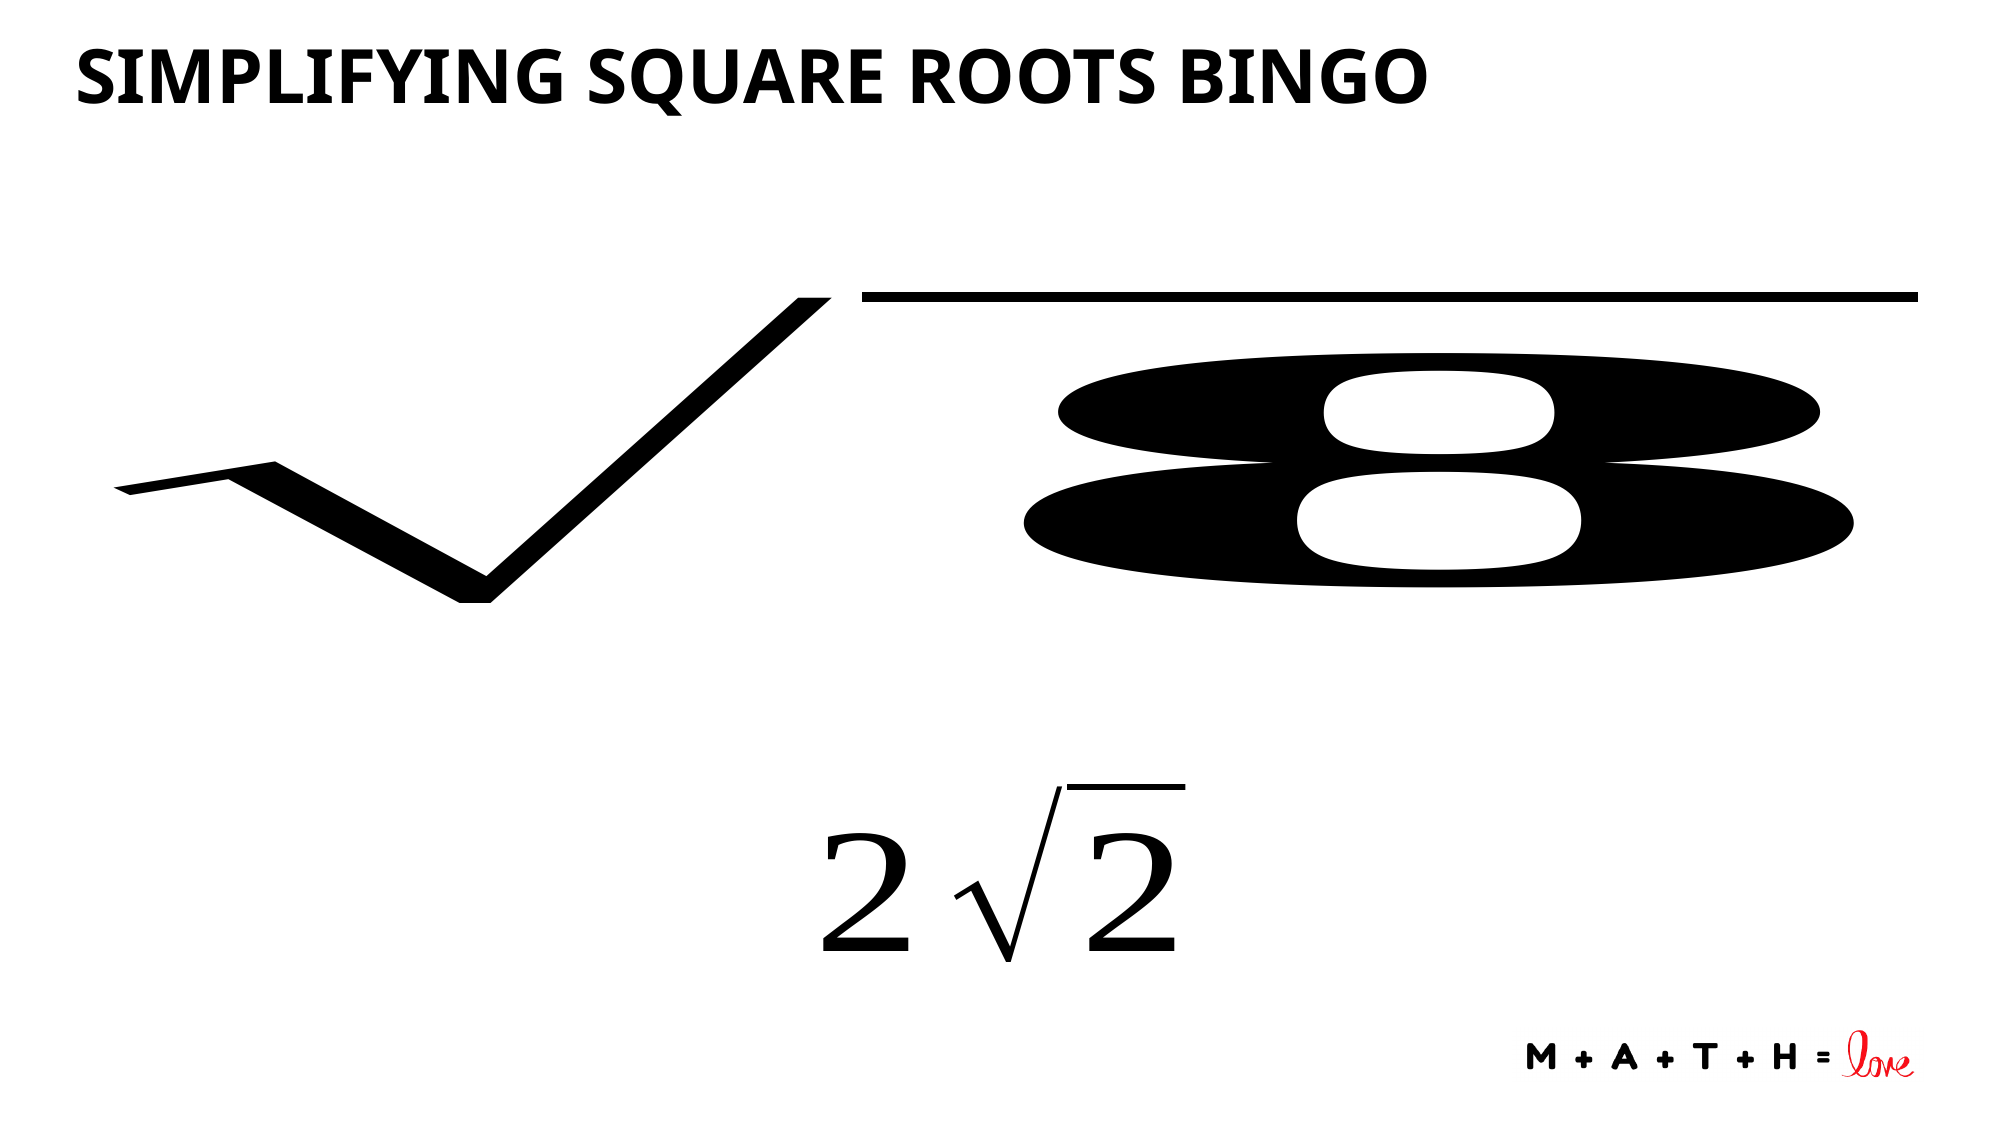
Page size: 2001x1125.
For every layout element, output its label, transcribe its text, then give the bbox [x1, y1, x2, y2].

text_box SIMPLIFYING SQUARE ROOTS BINGO [60, 20, 1448, 126]
picture [1511, 1026, 1925, 1082]
